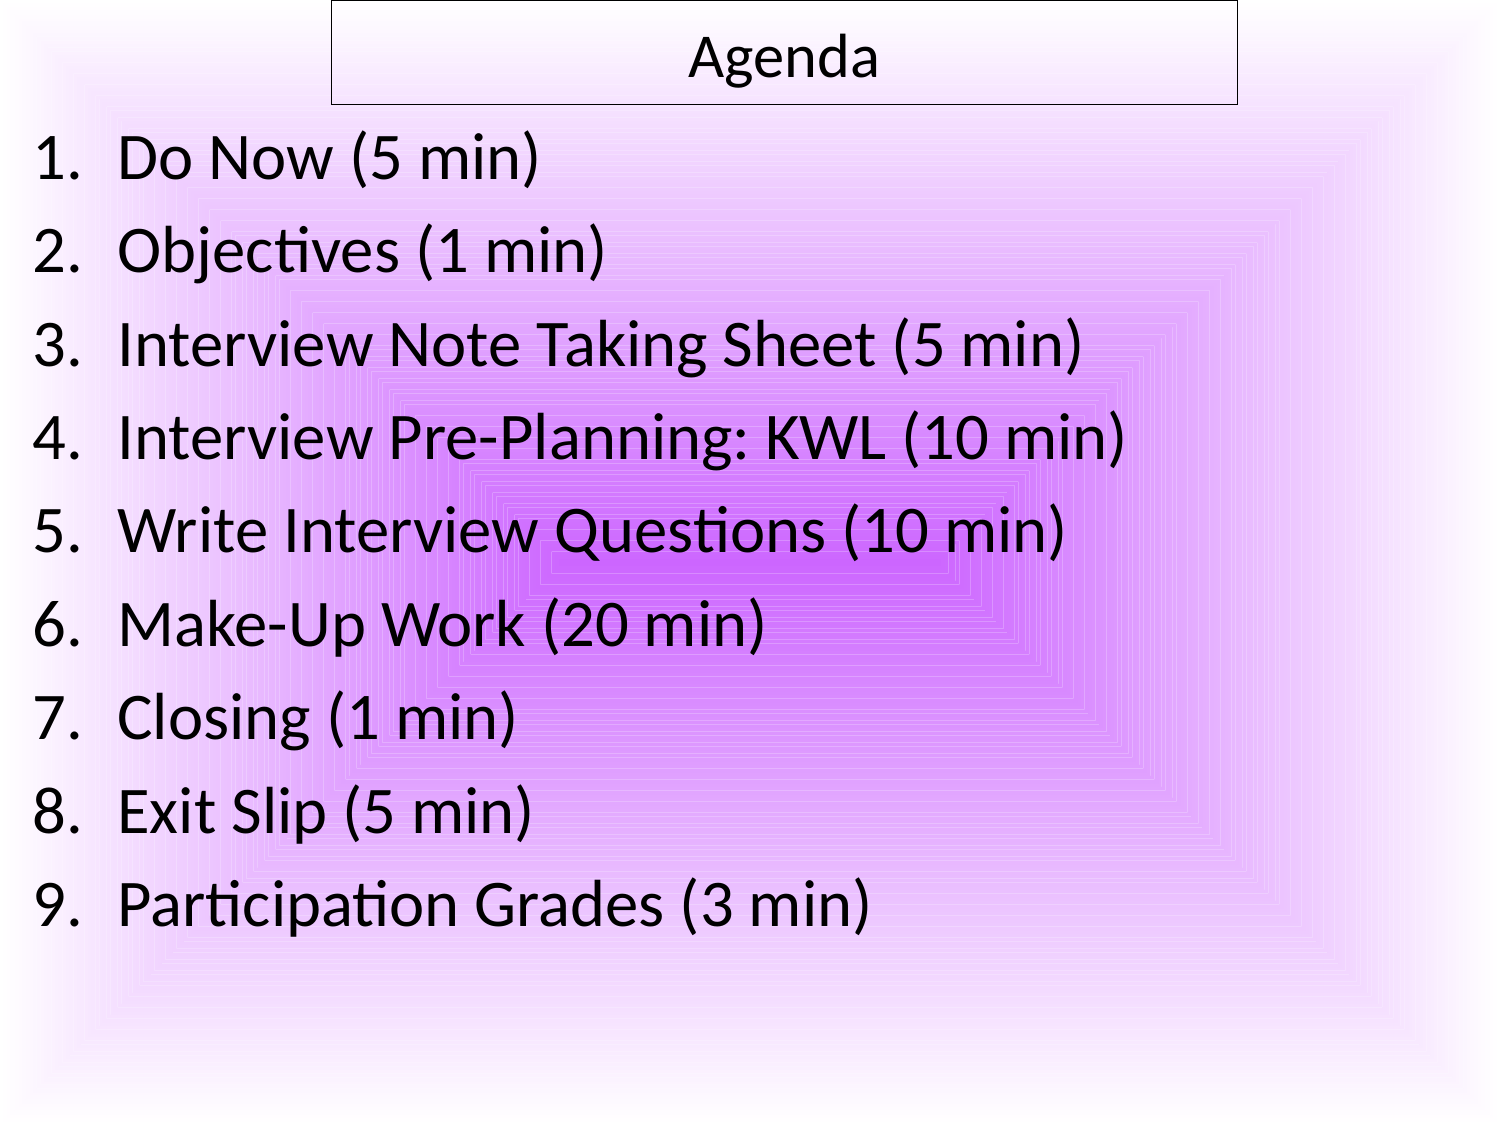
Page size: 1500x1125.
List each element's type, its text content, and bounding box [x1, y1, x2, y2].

list Do Now (5 min) Objectives (1 min) Interview Note Taking Sheet (5 min) Interview Pre-Planning: KWL (10 min) Write Interview Questions (10 min) Make-Up Work (20 min) Closing (1 min) Exit Slip (5 min) Participation Grades (3 min) [0, 104, 1500, 1125]
text_box Agenda [331, 0, 1238, 105]
